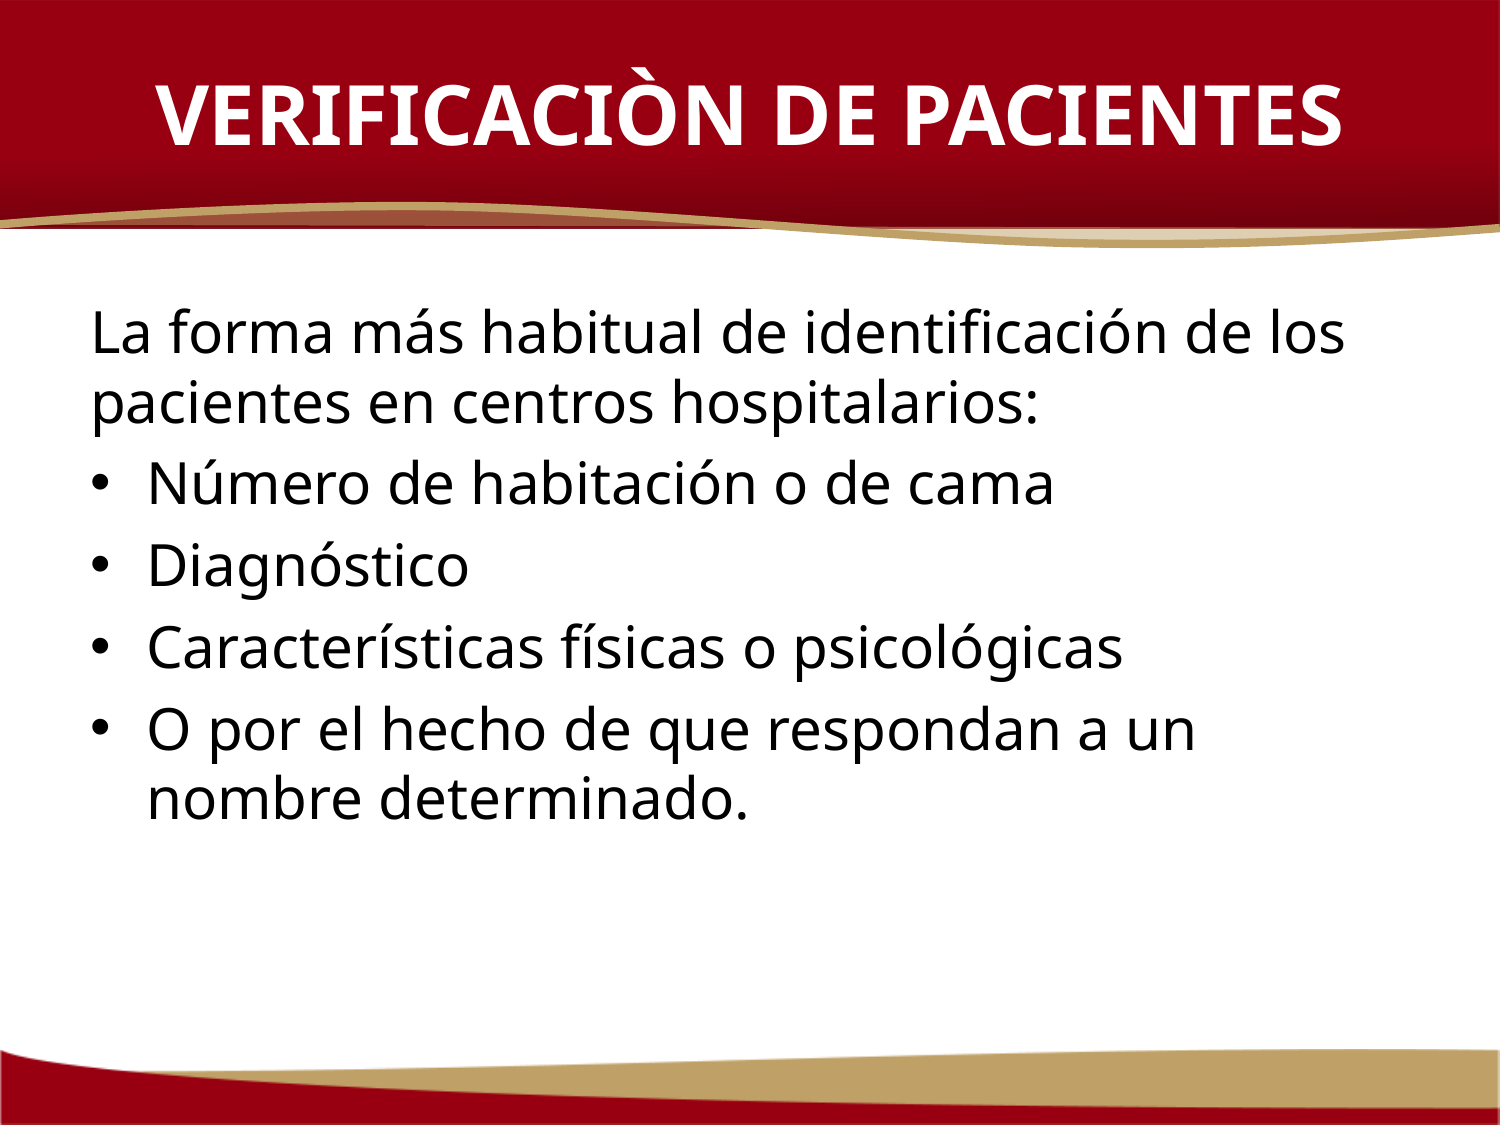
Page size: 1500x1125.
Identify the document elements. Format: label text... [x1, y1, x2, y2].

picture [7, 225, 751, 229]
picture [0, 0, 1500, 227]
picture [0, 1049, 1500, 1125]
title VERIFICACIÒN DE PACIENTES [75, 37, 1425, 188]
list La forma más habitual de identificación de los pacientes en centros hospitalarios: Número de habitación o de cama Diagnóstico Características físicas o psicológicas O por el hecho de que respondan a un nombre determinado. [75, 287, 1425, 913]
